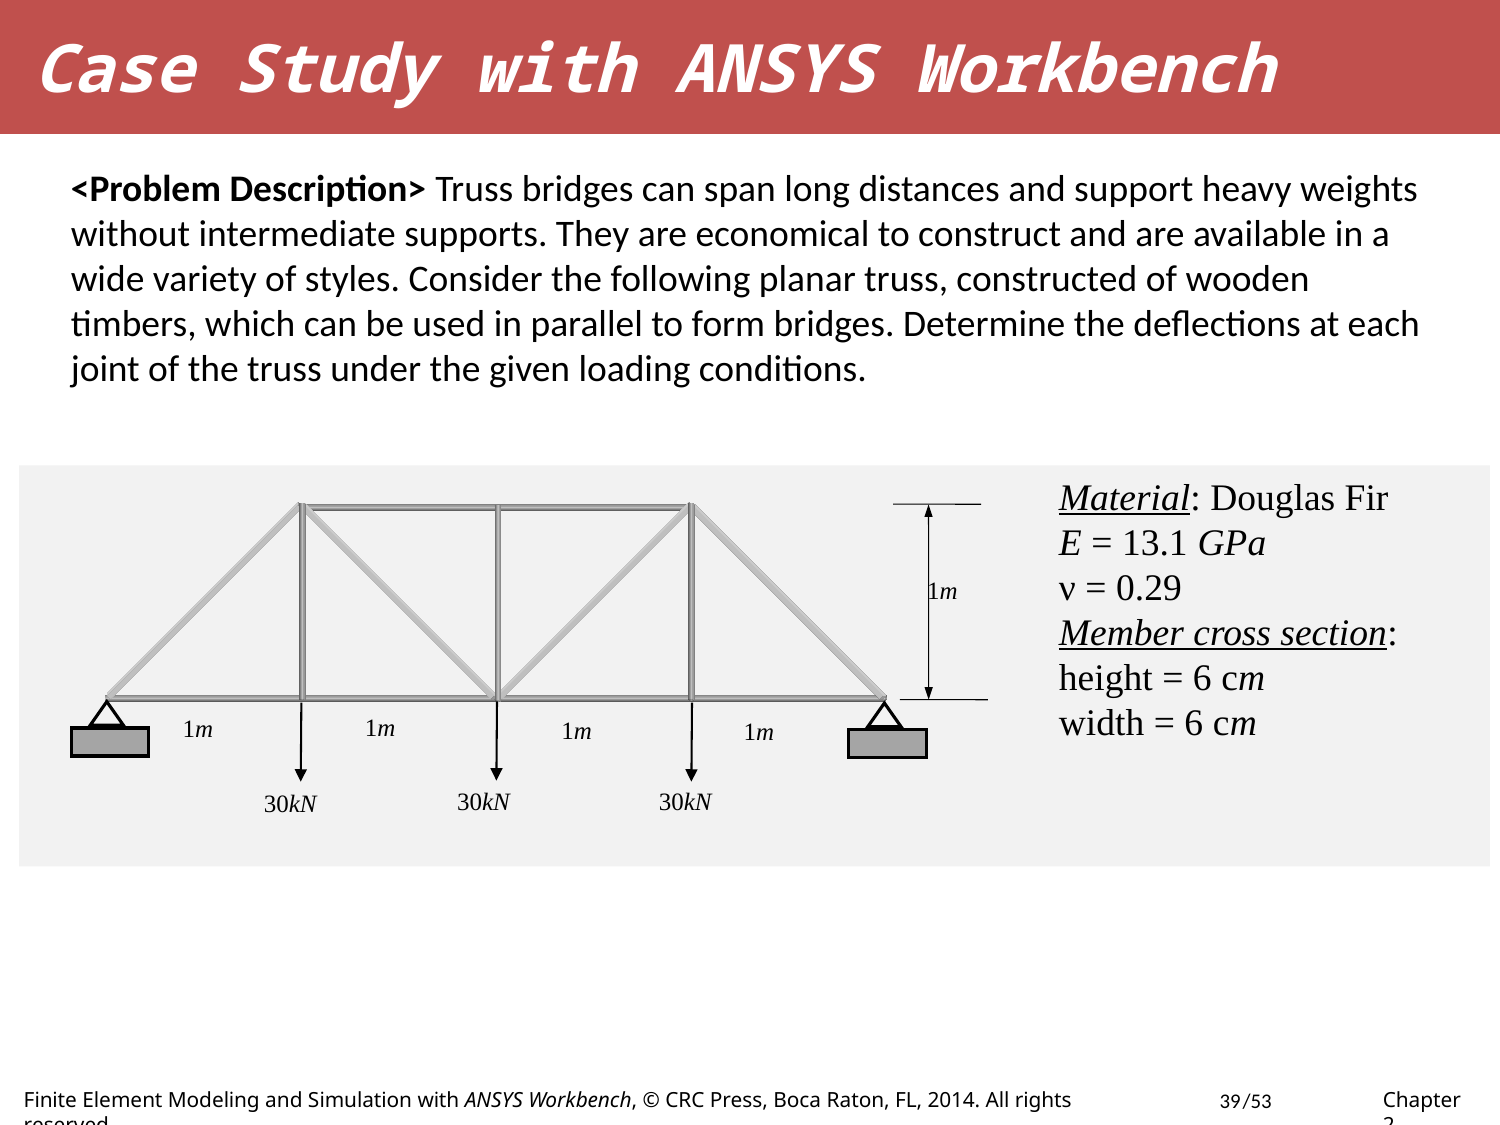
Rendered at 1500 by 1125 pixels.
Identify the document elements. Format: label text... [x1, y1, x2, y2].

text_box <Problem Description> Truss bridges can span long distances and support heavy weights without intermediate supports. They are economical to construct and are available in a wide variety of styles. Consider the following planar truss, constructed of wooden timbers, which can be used in parallel to form bridges. Determine the deflections at each joint of the truss under the given loading conditions. [56, 156, 1445, 397]
slide_number 39 [1204, 1080, 1285, 1125]
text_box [18, 465, 1491, 867]
text_box Case Study with ANSYS Workbench [19, 17, 1496, 113]
